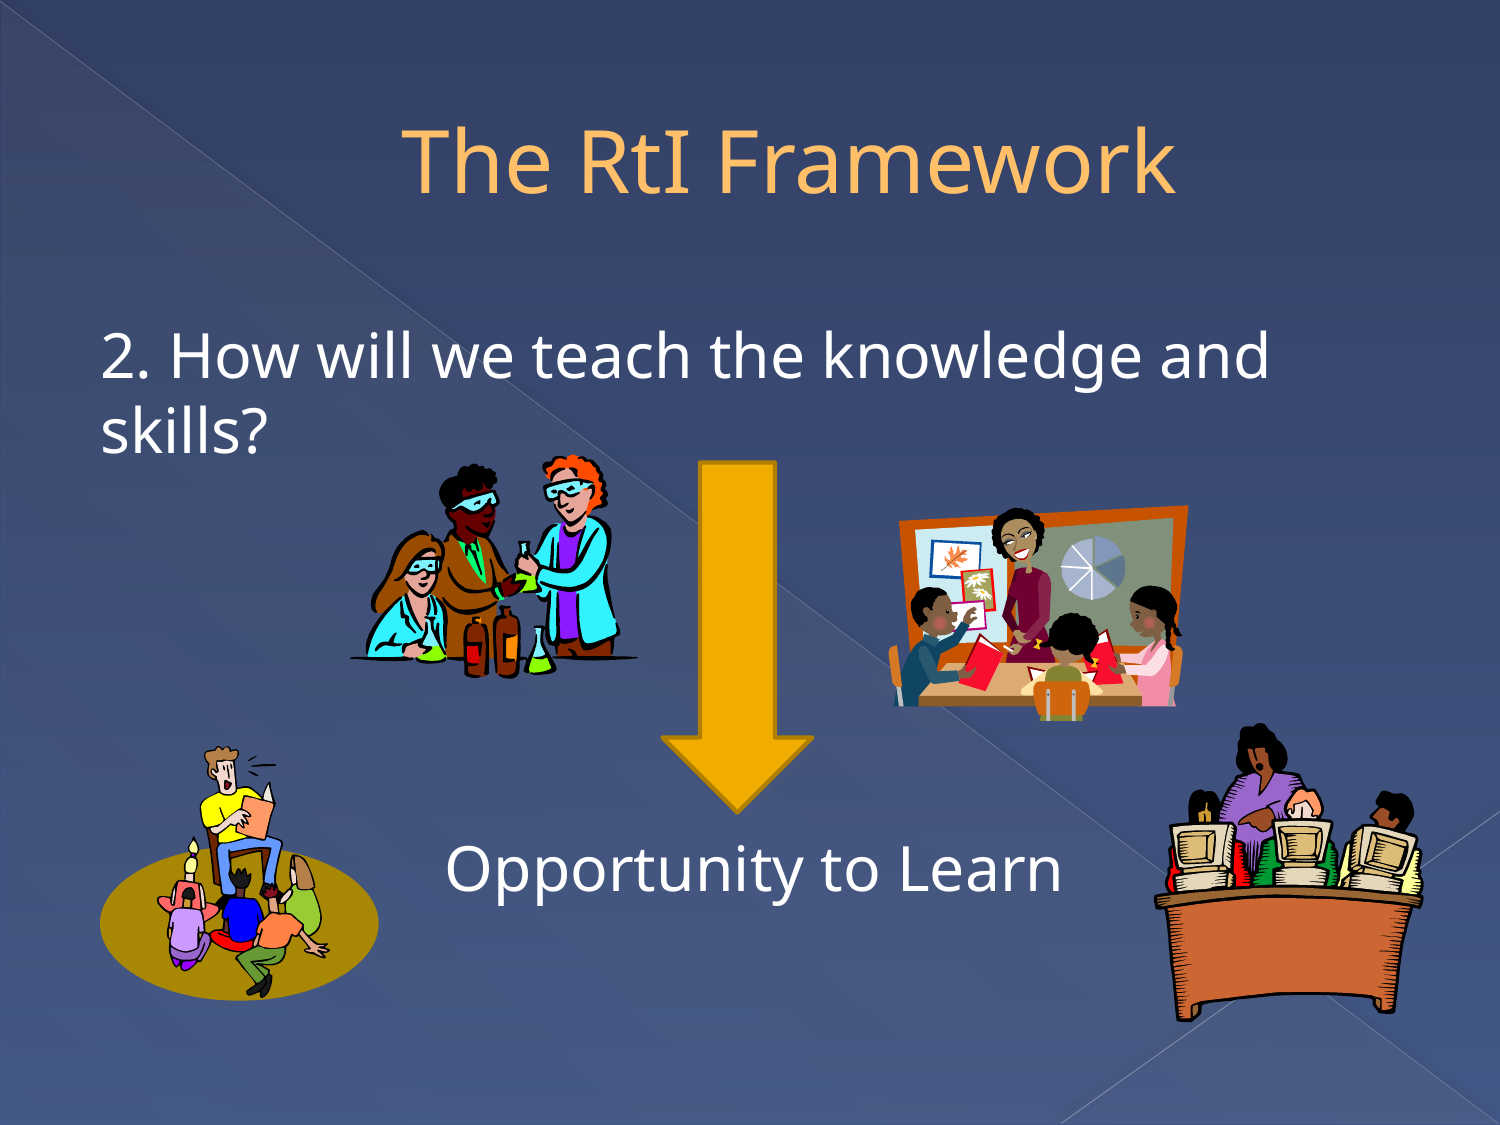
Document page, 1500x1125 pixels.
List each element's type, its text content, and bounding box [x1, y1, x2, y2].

title The RtI Framework [75, 43, 1425, 274]
list 2. How will we teach the knowledge and skills? Opportunity to Learn [75, 308, 1425, 1059]
picture [349, 453, 638, 680]
text_box [660, 460, 815, 815]
picture [887, 503, 1428, 1023]
picture [99, 743, 379, 1001]
